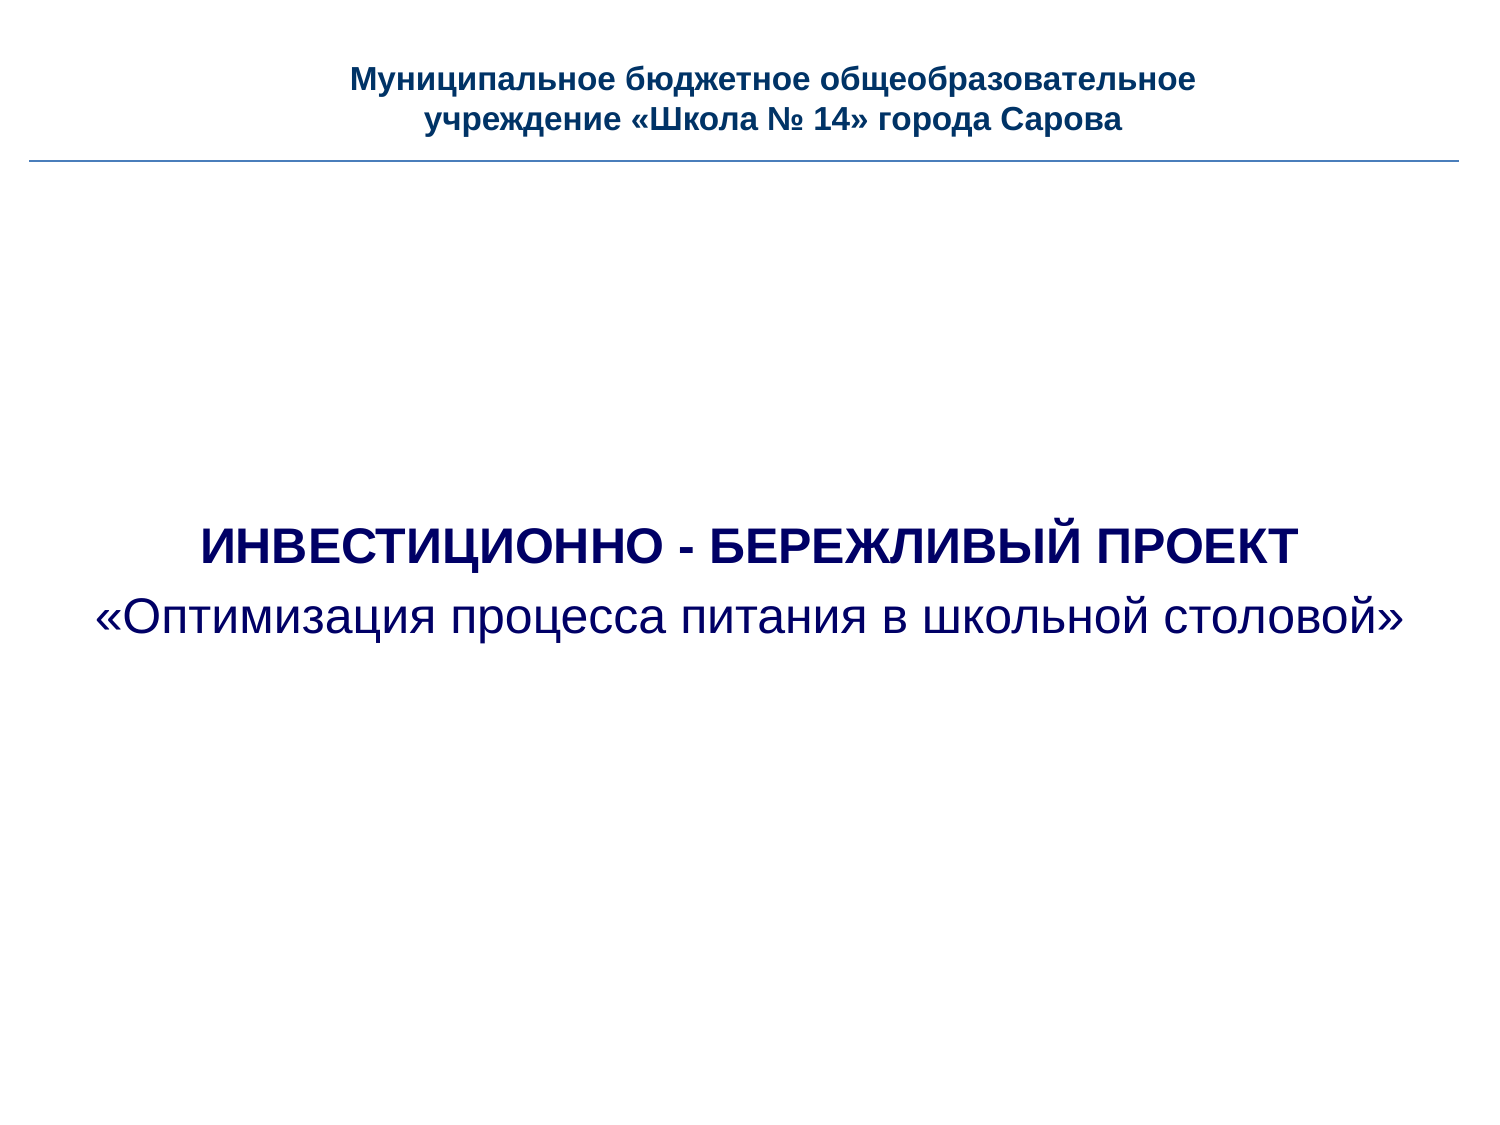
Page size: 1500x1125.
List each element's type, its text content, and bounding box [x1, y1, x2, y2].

list ИНВЕСТИЦИОННО - БЕРЕЖЛИВЫЙ ПРОЕКТ «Оптимизация процесса питания в школьной столовой» [75, 262, 1425, 1005]
title Муниципальное бюджетное общеобразовательное учреждение «Школа № 14» города Сарова [312, 45, 1235, 149]
